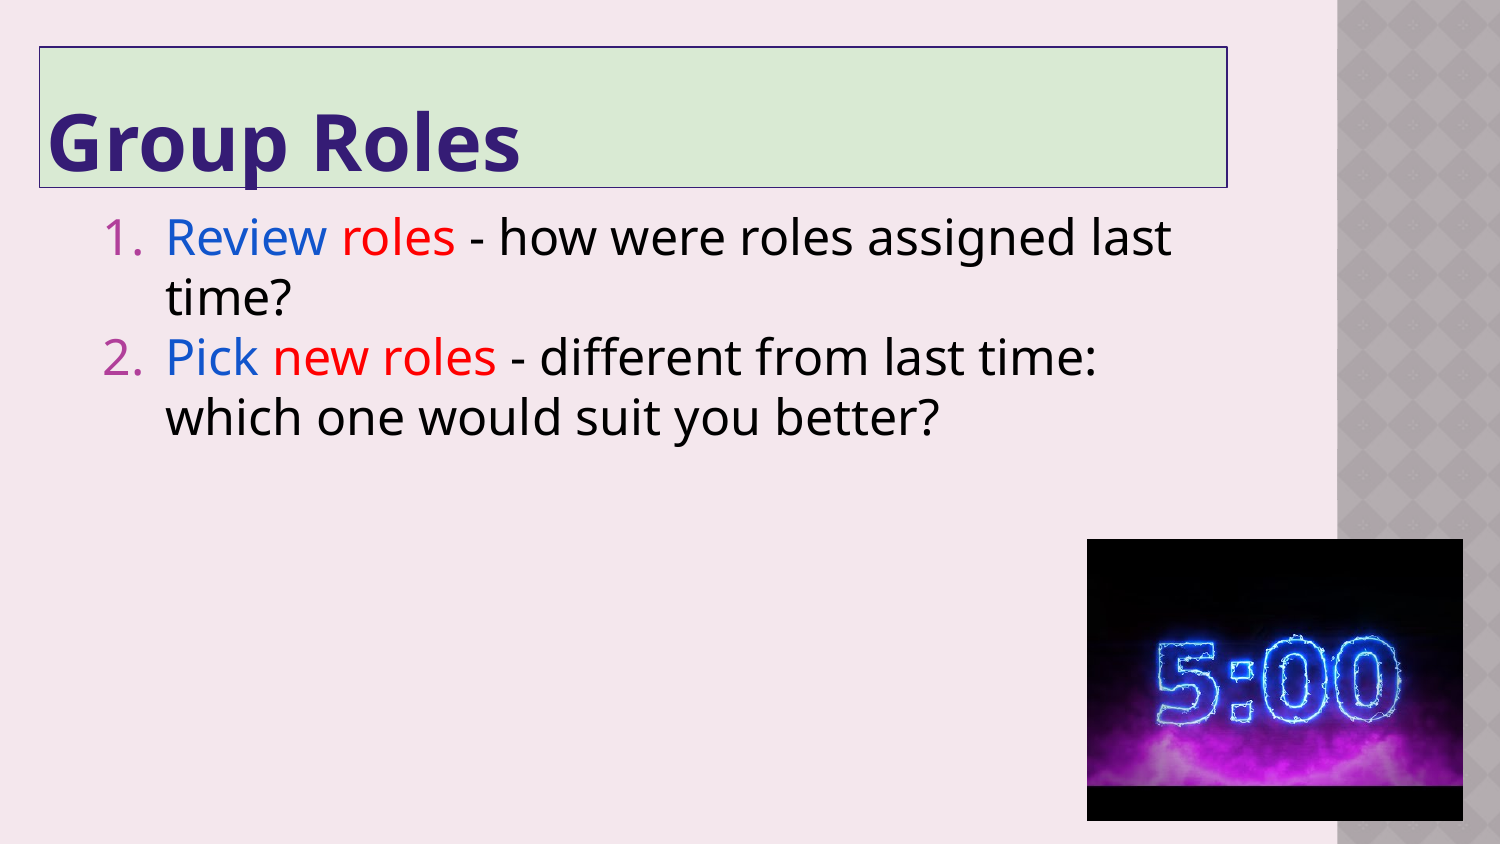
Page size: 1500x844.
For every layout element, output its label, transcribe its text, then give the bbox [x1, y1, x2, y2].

list Review roles - how were roles assigned last time? Pick new roles - different from last time: which one would suit you better? [75, 198, 1263, 795]
picture [1087, 539, 1463, 821]
title Group Roles [39, 47, 1227, 188]
